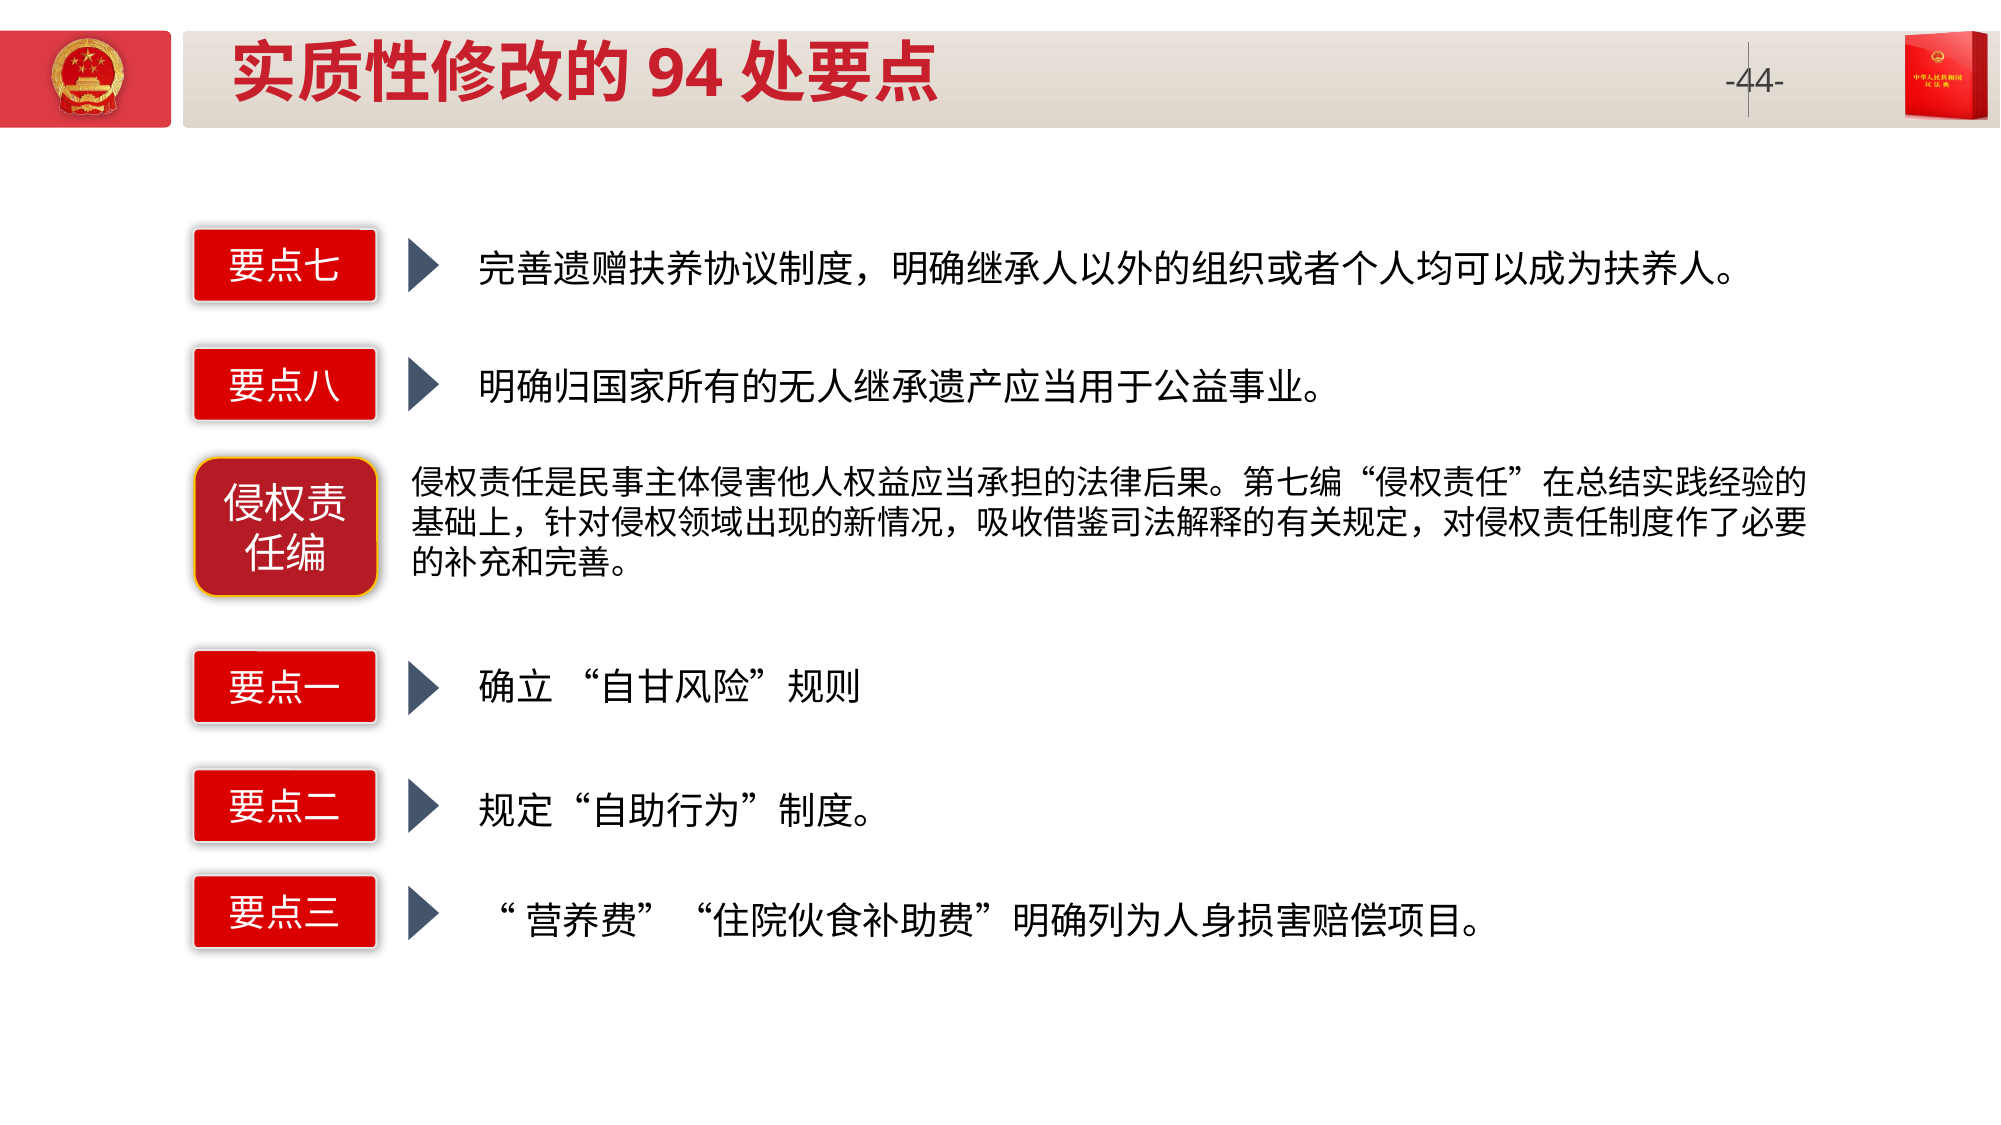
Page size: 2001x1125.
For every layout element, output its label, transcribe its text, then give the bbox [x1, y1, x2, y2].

title 实质性修改的94处要点 [215, 36, 1749, 115]
text_box “营养费”“住院伙食补助费”明确列为人身损害赔偿项目。 [463, 880, 1619, 950]
text_box 要点三 [193, 875, 377, 949]
text_box [408, 356, 440, 412]
text_box [408, 237, 440, 293]
text_box [408, 885, 440, 941]
text_box [408, 660, 440, 716]
text_box 侵权责任是民事主体侵害他人权益应当承担的法律后果。第七编“侵权责任”在总结实践经验的基础上，针对侵权领域出现的新情况，吸收借鉴司法解释的有关规定，对侵权责任制度作了必要的补充和完善。 [396, 454, 1834, 589]
text_box 要点八 [193, 347, 377, 421]
text_box 明确归国家所有的无人继承遗产应当用于公益事业。 [463, 346, 1890, 416]
text_box 要点一 [193, 650, 377, 724]
picture [1865, 22, 2001, 120]
text_box 规定“自助行为”制度。 [463, 770, 1619, 840]
picture [44, 38, 127, 117]
text_box [408, 778, 440, 833]
text_box 要点二 [193, 769, 377, 843]
text_box 侵权责任编 [193, 456, 379, 598]
text_box 完善遗赠扶养协议制度，明确继承人以外的组织或者个人均可以成为扶养人。 [463, 228, 1890, 298]
text_box 要点七 [193, 228, 377, 302]
text_box 确立 “自甘风险”规则 [463, 647, 1834, 716]
